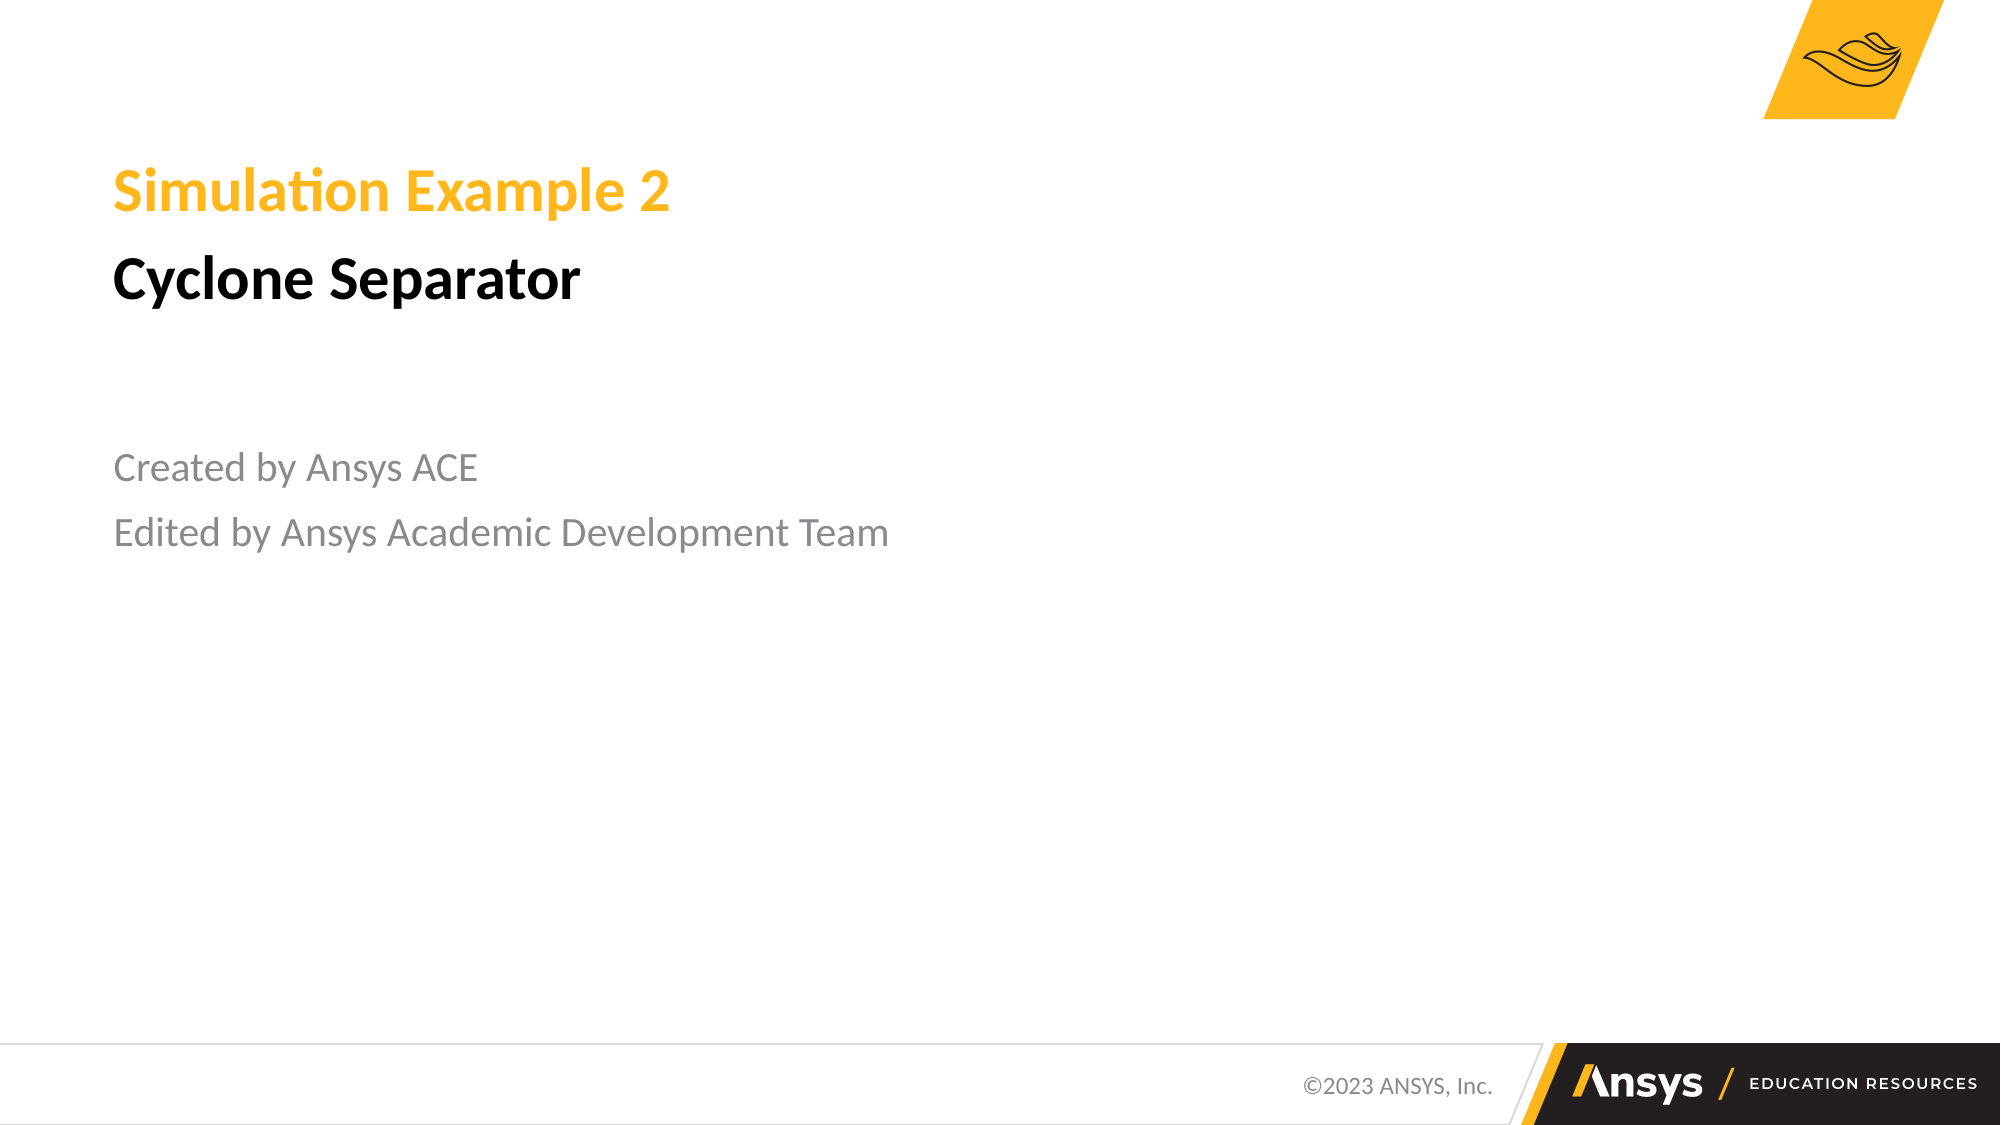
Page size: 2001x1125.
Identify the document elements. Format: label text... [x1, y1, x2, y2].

picture [0, 0, 2000, 1125]
list Created by Ansys ACE Edited by Ansys Academic Development Team [98, 437, 984, 577]
list Simulation Example 2 Cyclone Separator [98, 149, 984, 388]
